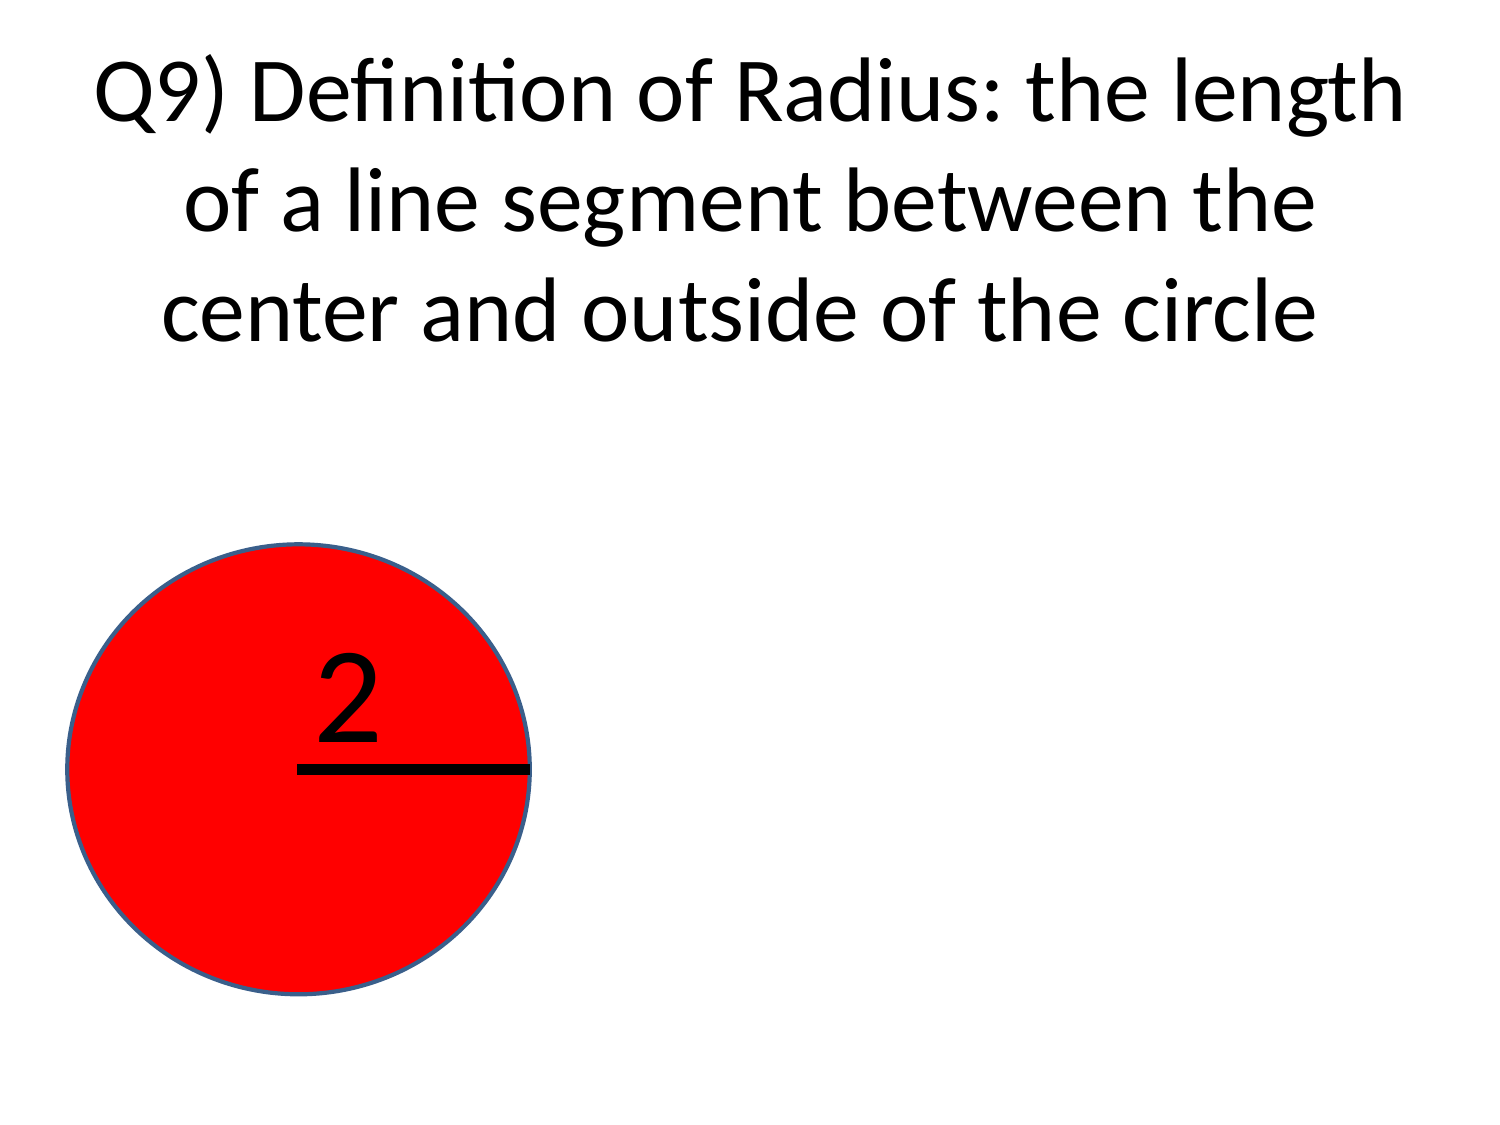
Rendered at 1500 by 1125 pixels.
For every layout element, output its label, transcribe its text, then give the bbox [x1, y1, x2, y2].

text_box 2 [298, 597, 480, 768]
title Q9) Definition of Radius: the length of a line segment between the center and outside of the circle [69, 5, 1433, 385]
text_box [65, 542, 532, 997]
